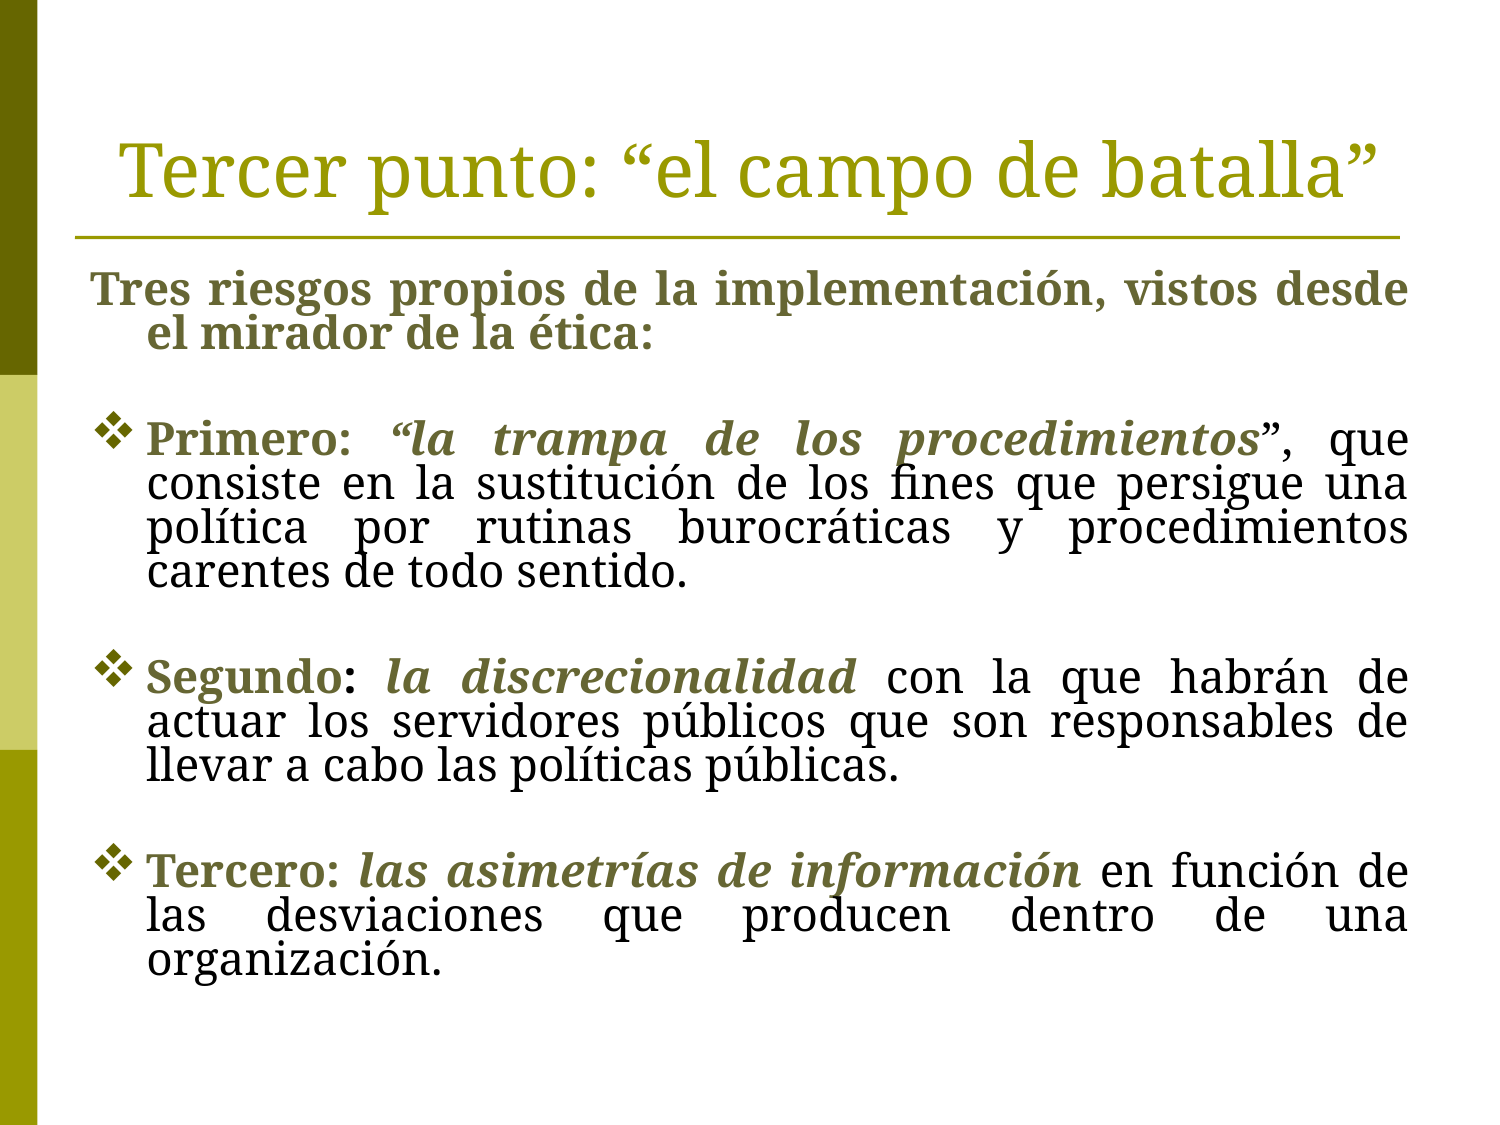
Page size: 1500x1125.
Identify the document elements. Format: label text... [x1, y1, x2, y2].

title Tercer punto: “el campo de batalla” [74, 32, 1426, 221]
list Tres riesgos propios de la implementación, vistos desde el mirador de la ética: Primero: “la trampa de los procedimientos”, que consiste en la sustitución de los fines que persigue una política por rutinas burocráticas y procedimientos carentes de todo sentido. Segundo: la discrecionalidad con la que habrán de actuar los servidores públicos que son responsables de llevar a cabo las políticas públicas. Tercero: las asimetrías de información en función de las desviaciones que producen dentro de una organización. [74, 262, 1426, 1000]
